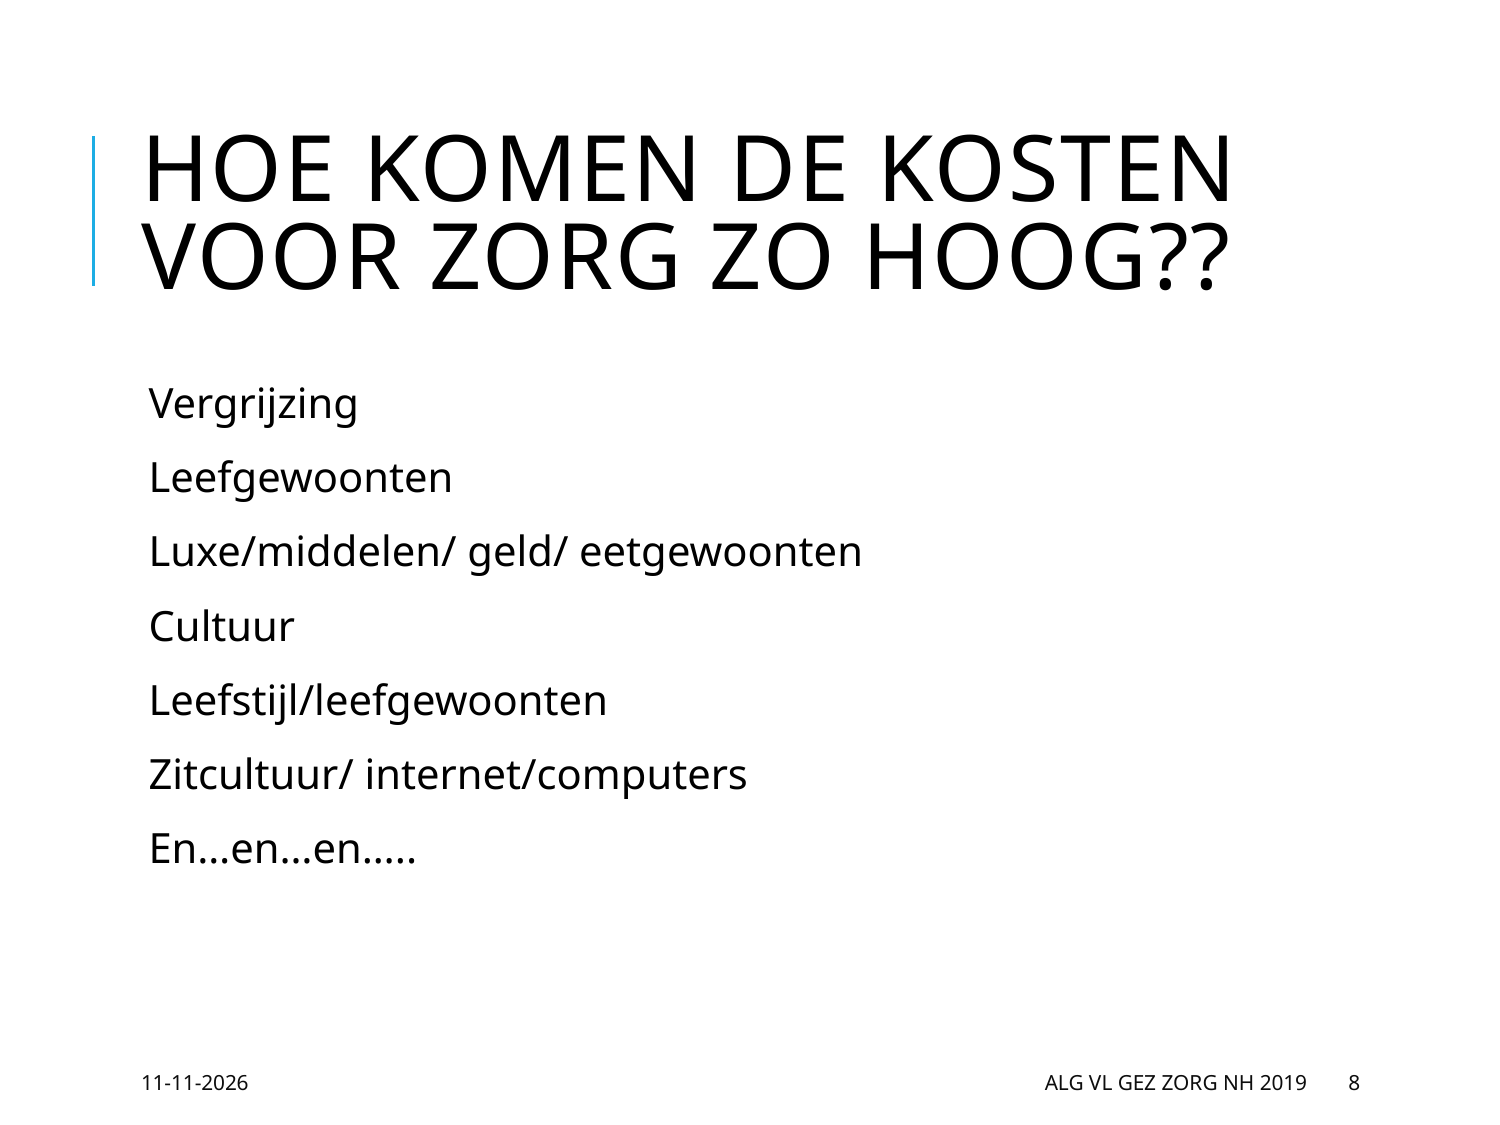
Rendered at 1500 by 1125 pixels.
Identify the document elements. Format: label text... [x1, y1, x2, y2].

list Vergrijzing Leefgewoonten Luxe/middelen/ geld/ eetgewoonten Cultuur Leefstijl/leefgewoonten Zitcultuur/ internet/computers En…en…en….. [126, 375, 1322, 1035]
footer Alg VL gez zorg NH 2019 [595, 1061, 1322, 1107]
slide_number 8 [1333, 1061, 1454, 1107]
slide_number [126, 1061, 392, 1107]
title Hoe komen de kosten voor zorg zo hoog?? [126, 96, 1322, 342]
